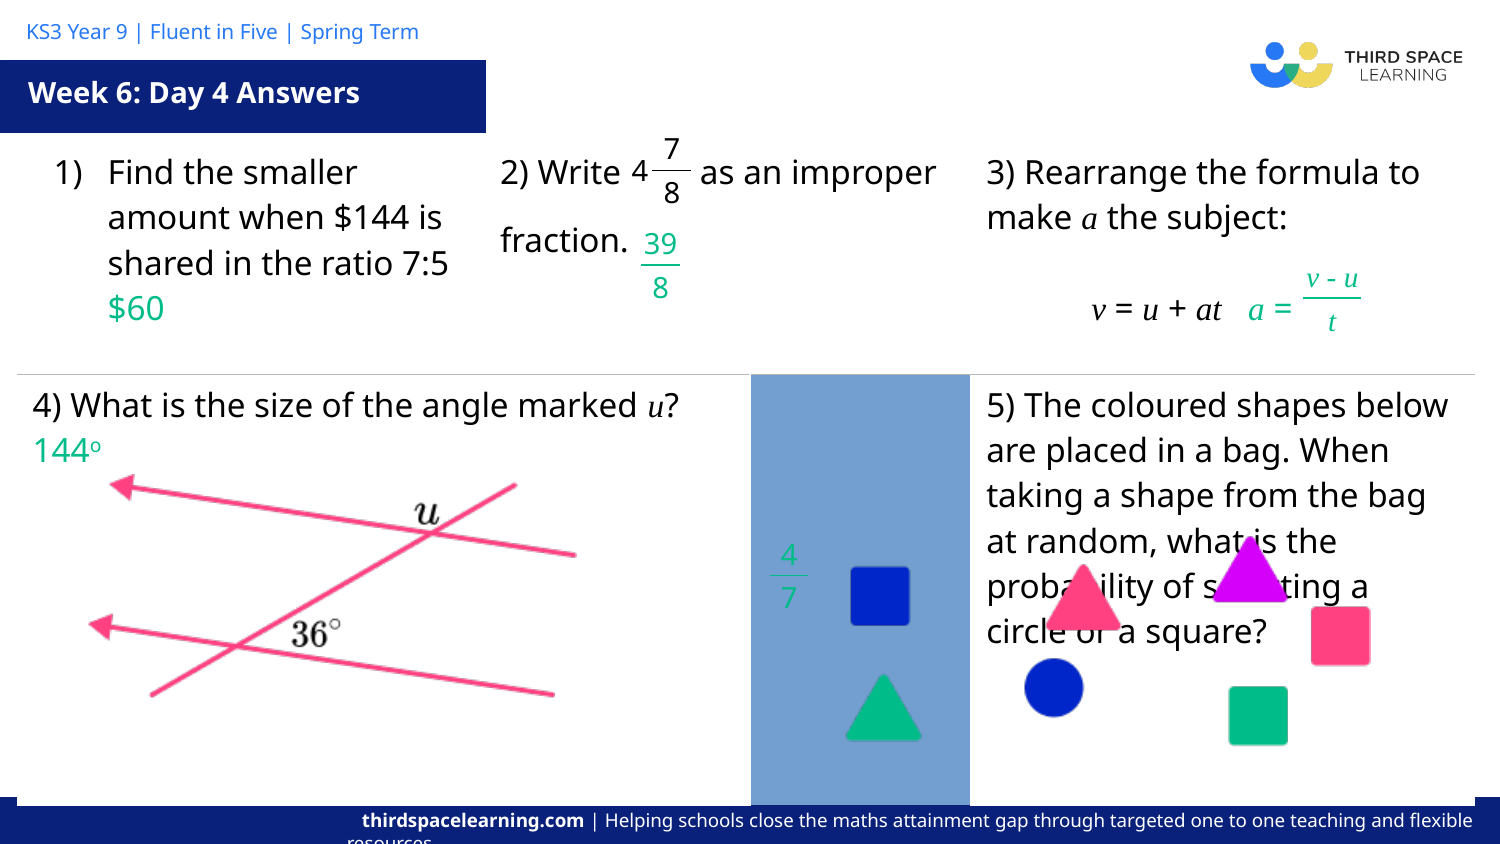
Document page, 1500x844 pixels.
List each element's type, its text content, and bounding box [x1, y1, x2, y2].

table_cell 5) The coloured shapes below are placed in a bag. When taking a shape from the bag at random, what is the probability of selecting a circle or a square? [972, 375, 1474, 804]
picture [88, 473, 577, 699]
table_header Find the smaller amount when $144 is shared in the ratio 7:5 $60 [19, 142, 484, 374]
table_header 3) Rearrange the formula to make a the subject: v = u + at a = [972, 142, 1474, 374]
table_header 2) Write as an improper fraction. [486, 142, 970, 374]
text_box Week 6: Day 4 Answers [13, 59, 383, 125]
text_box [620, 130, 692, 211]
table_cell 4) What is the size of the angle marked u? 144o [19, 375, 749, 804]
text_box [641, 225, 681, 305]
picture [837, 531, 1371, 766]
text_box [769, 536, 809, 616]
picture [1250, 33, 1465, 99]
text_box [1303, 258, 1362, 338]
